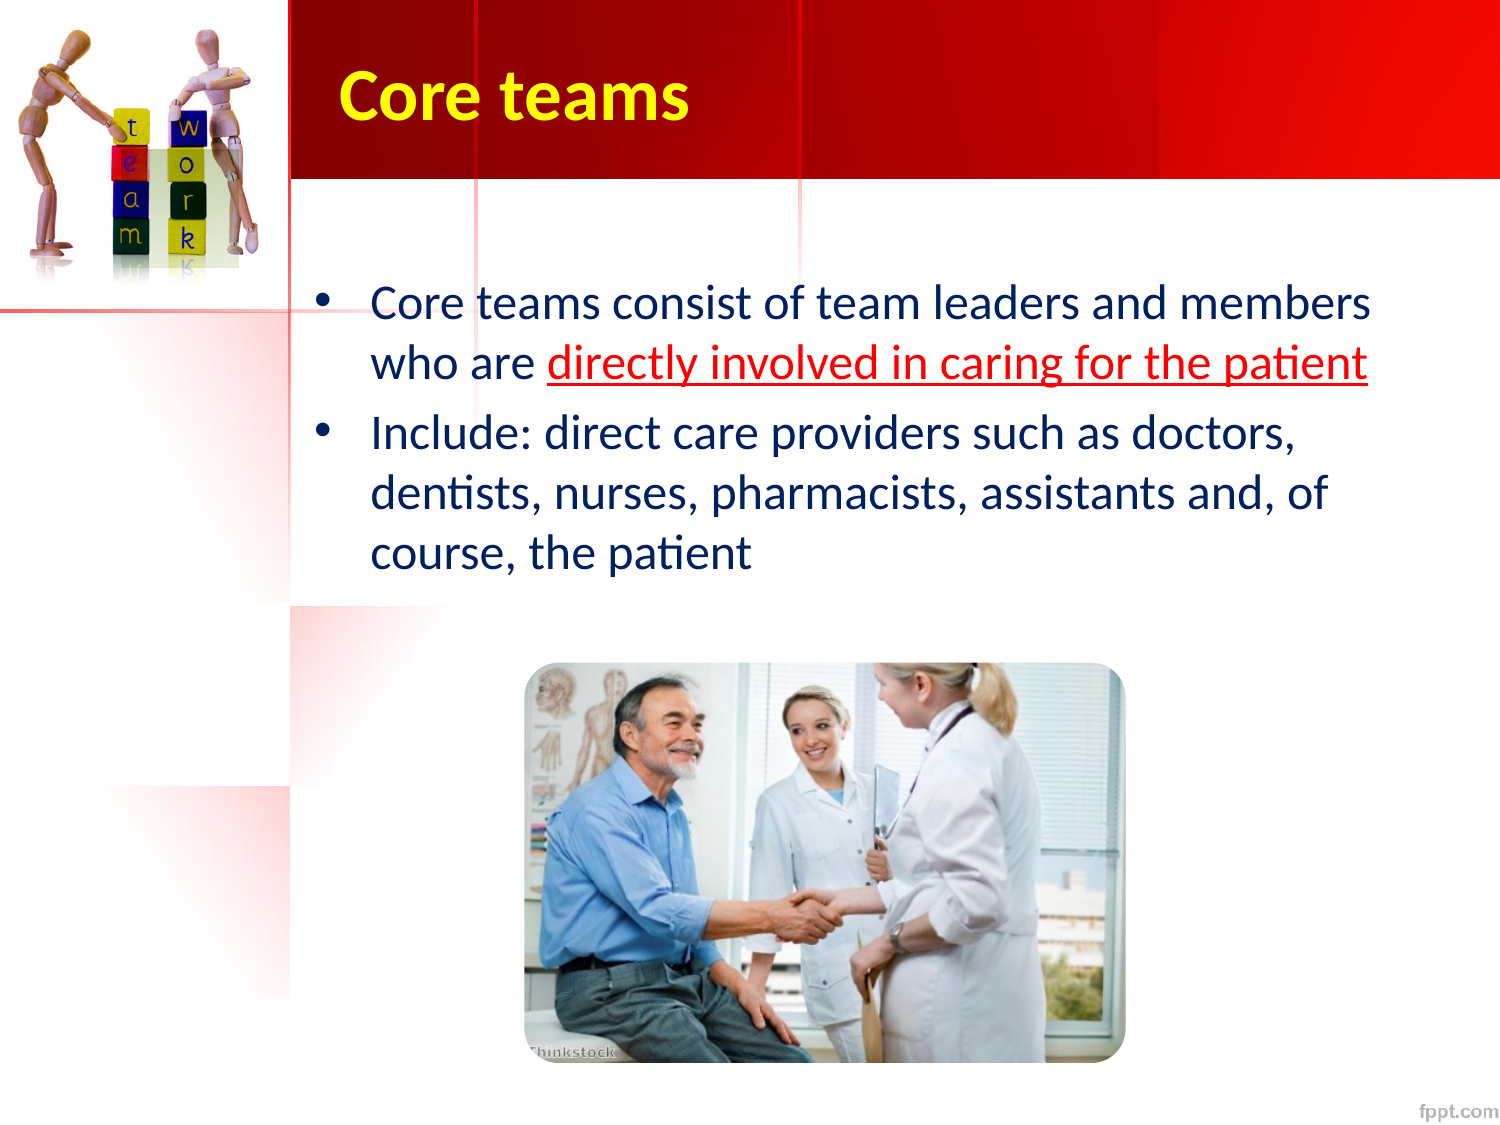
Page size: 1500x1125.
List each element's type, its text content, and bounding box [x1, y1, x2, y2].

list Core teams consist of team leaders and members who are directly involved in caring for the patient Include: direct care providers such as doctors, dentists, nurses, pharmacists, assistants and, of course, the patient [299, 261, 1402, 864]
picture [0, 0, 1500, 1125]
title Core teams [324, 36, 1382, 144]
